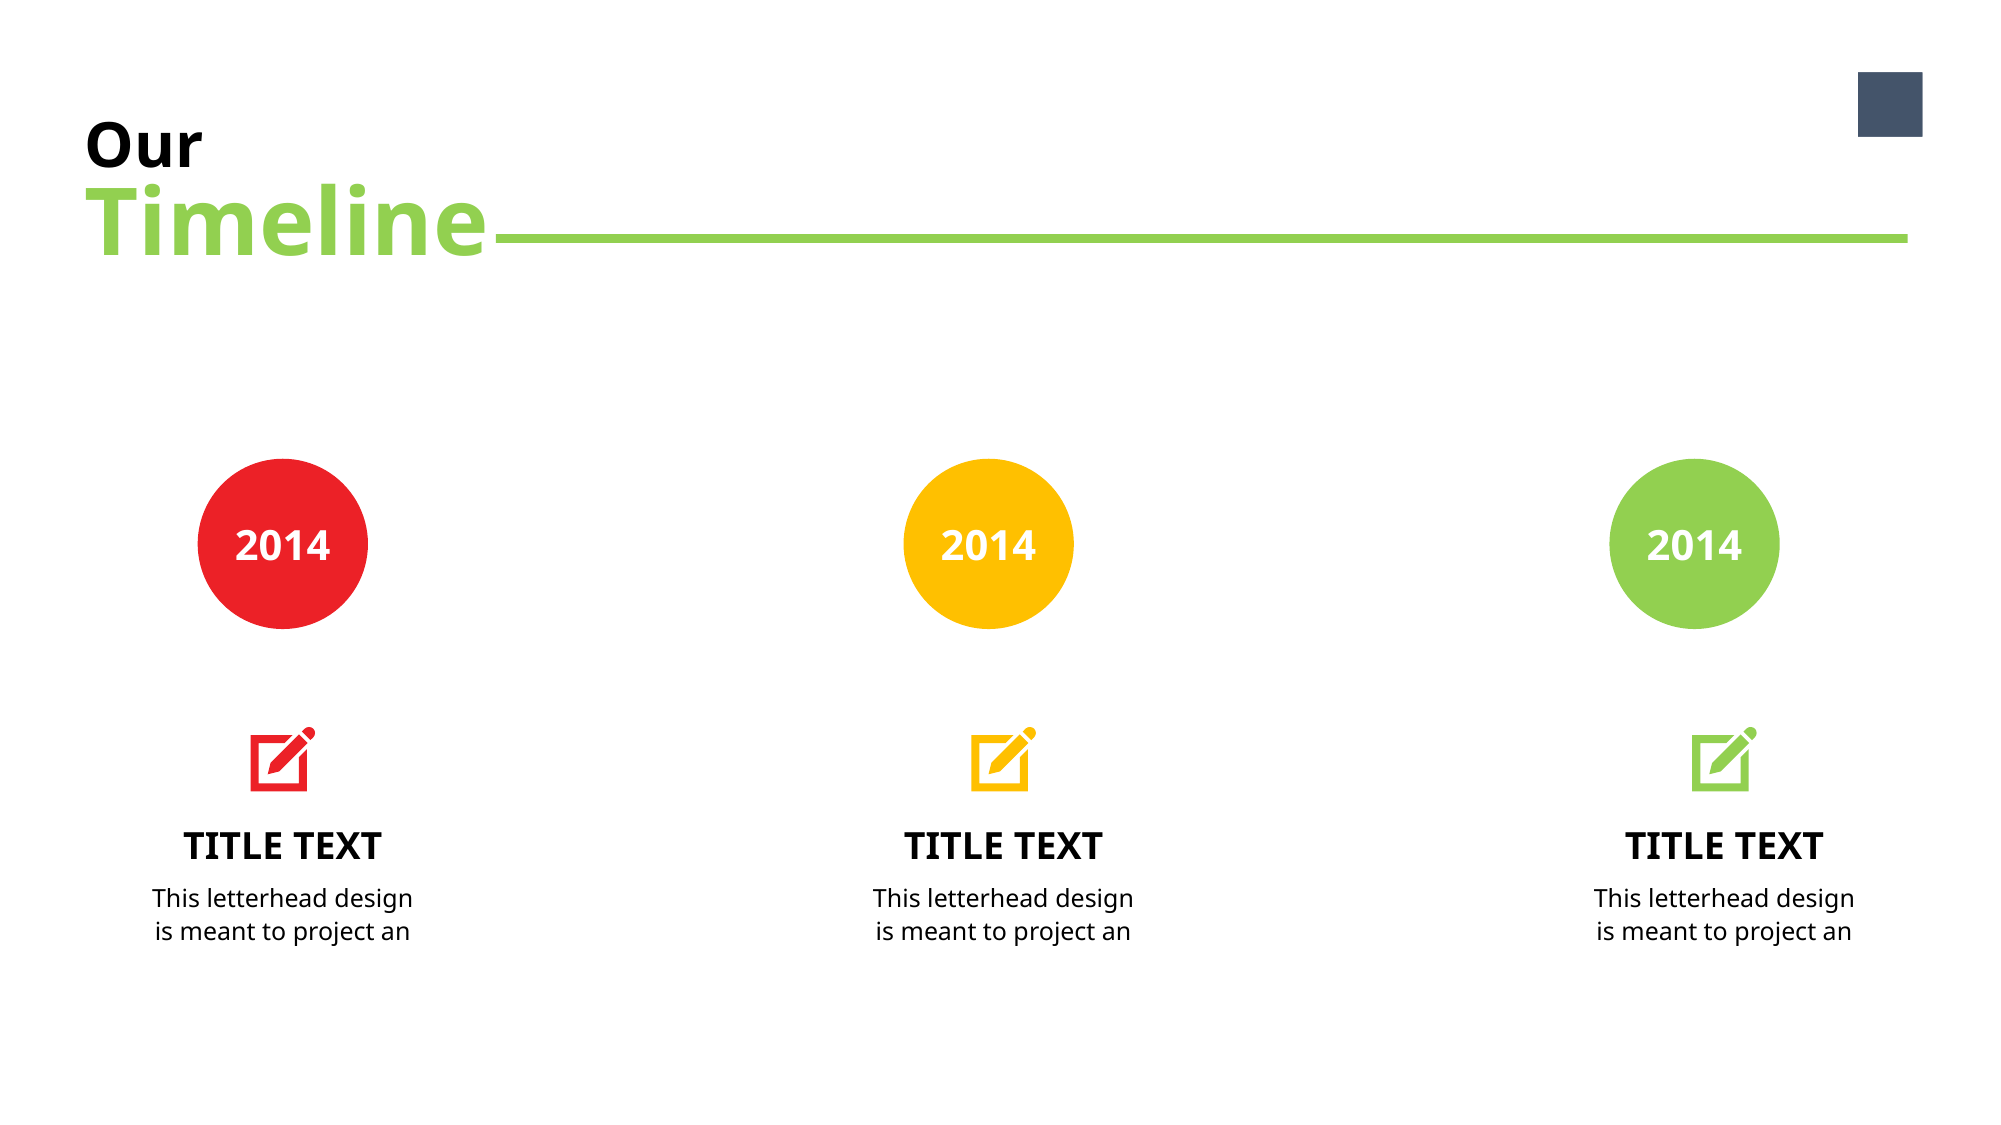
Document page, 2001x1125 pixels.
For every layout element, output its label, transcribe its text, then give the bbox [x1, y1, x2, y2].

text_box [203, 457, 363, 511]
text_box 2014 [181, 511, 384, 576]
text_box This letterhead design is meant to project an [1585, 877, 1864, 947]
text_box [908, 576, 1069, 631]
text_box TITLE TEXT [1590, 814, 1859, 875]
text_box [202, 576, 363, 631]
text_box [971, 735, 1028, 792]
text_box [1709, 734, 1750, 775]
text_box [301, 726, 316, 741]
text_box 2014 [887, 511, 1090, 576]
text_box [495, 233, 1909, 244]
text_box This letterhead design is meant to project an [143, 877, 423, 947]
text_box TITLE TEXT [127, 814, 438, 875]
text_box [1022, 726, 1036, 741]
text_box [909, 457, 1069, 511]
text_box [1743, 726, 1757, 741]
text_box [267, 734, 308, 775]
text_box [1614, 576, 1775, 631]
text_box [1614, 457, 1775, 511]
text_box [1692, 735, 1749, 792]
text_box [250, 735, 307, 792]
text_box 2014 [1593, 511, 1796, 576]
text_box This letterhead design is meant to project an [864, 877, 1143, 947]
slide_number 7 [1854, 78, 1927, 130]
text_box [1857, 71, 1924, 78]
text_box [1857, 130, 1924, 138]
text_box [988, 734, 1029, 775]
text_box Our Timeline [69, 78, 504, 282]
text_box TITLE TEXT [848, 814, 1159, 875]
